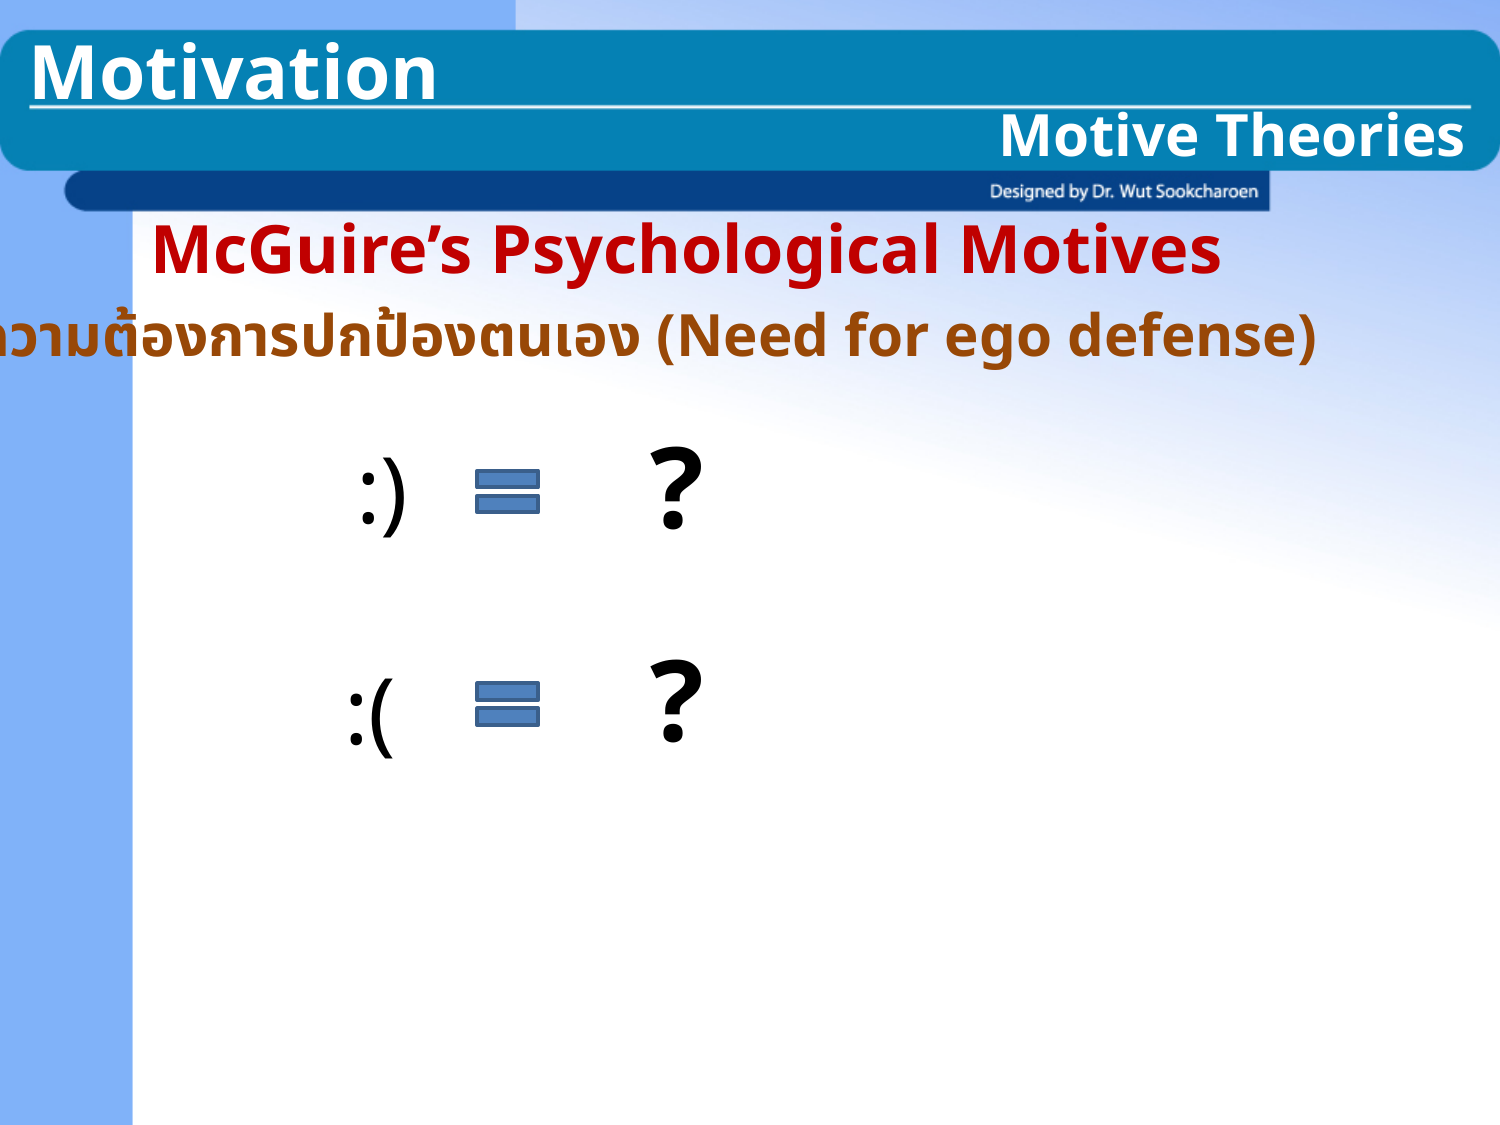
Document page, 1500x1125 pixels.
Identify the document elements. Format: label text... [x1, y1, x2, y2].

picture [0, 146, 1500, 1125]
text_box Motive Theories [37, 108, 1481, 172]
text_box 11. ความต้องการปกป้องตนเอง (Need for ego defense) [0, 290, 1348, 376]
text_box [475, 681, 540, 702]
text_box [475, 706, 540, 727]
text_box :( [329, 645, 412, 770]
text_box [475, 494, 540, 514]
picture [0, 0, 1500, 54]
text_box ? [635, 408, 720, 559]
text_box :) [341, 424, 423, 550]
text_box ? [635, 621, 720, 772]
text_box [475, 469, 540, 489]
text_box Motivation [13, 32, 1475, 107]
text_box McGuire’s Psychological Motives [135, 227, 1353, 295]
